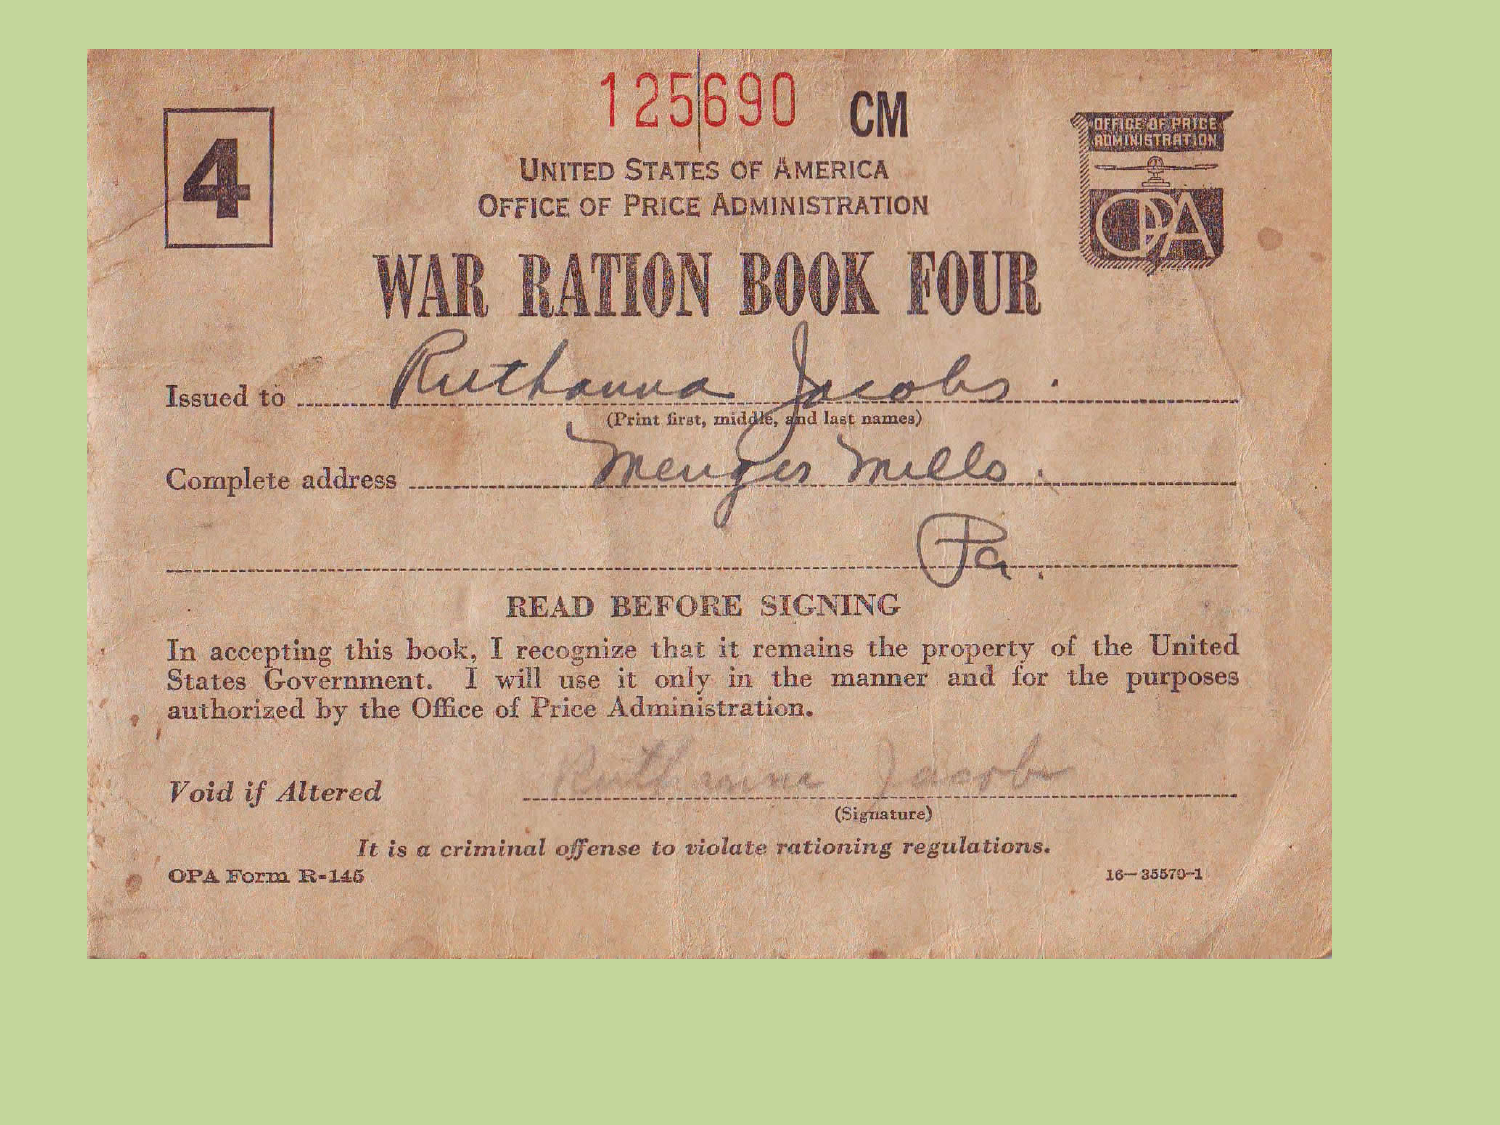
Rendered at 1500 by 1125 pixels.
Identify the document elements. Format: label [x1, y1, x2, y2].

picture [87, 49, 1332, 960]
